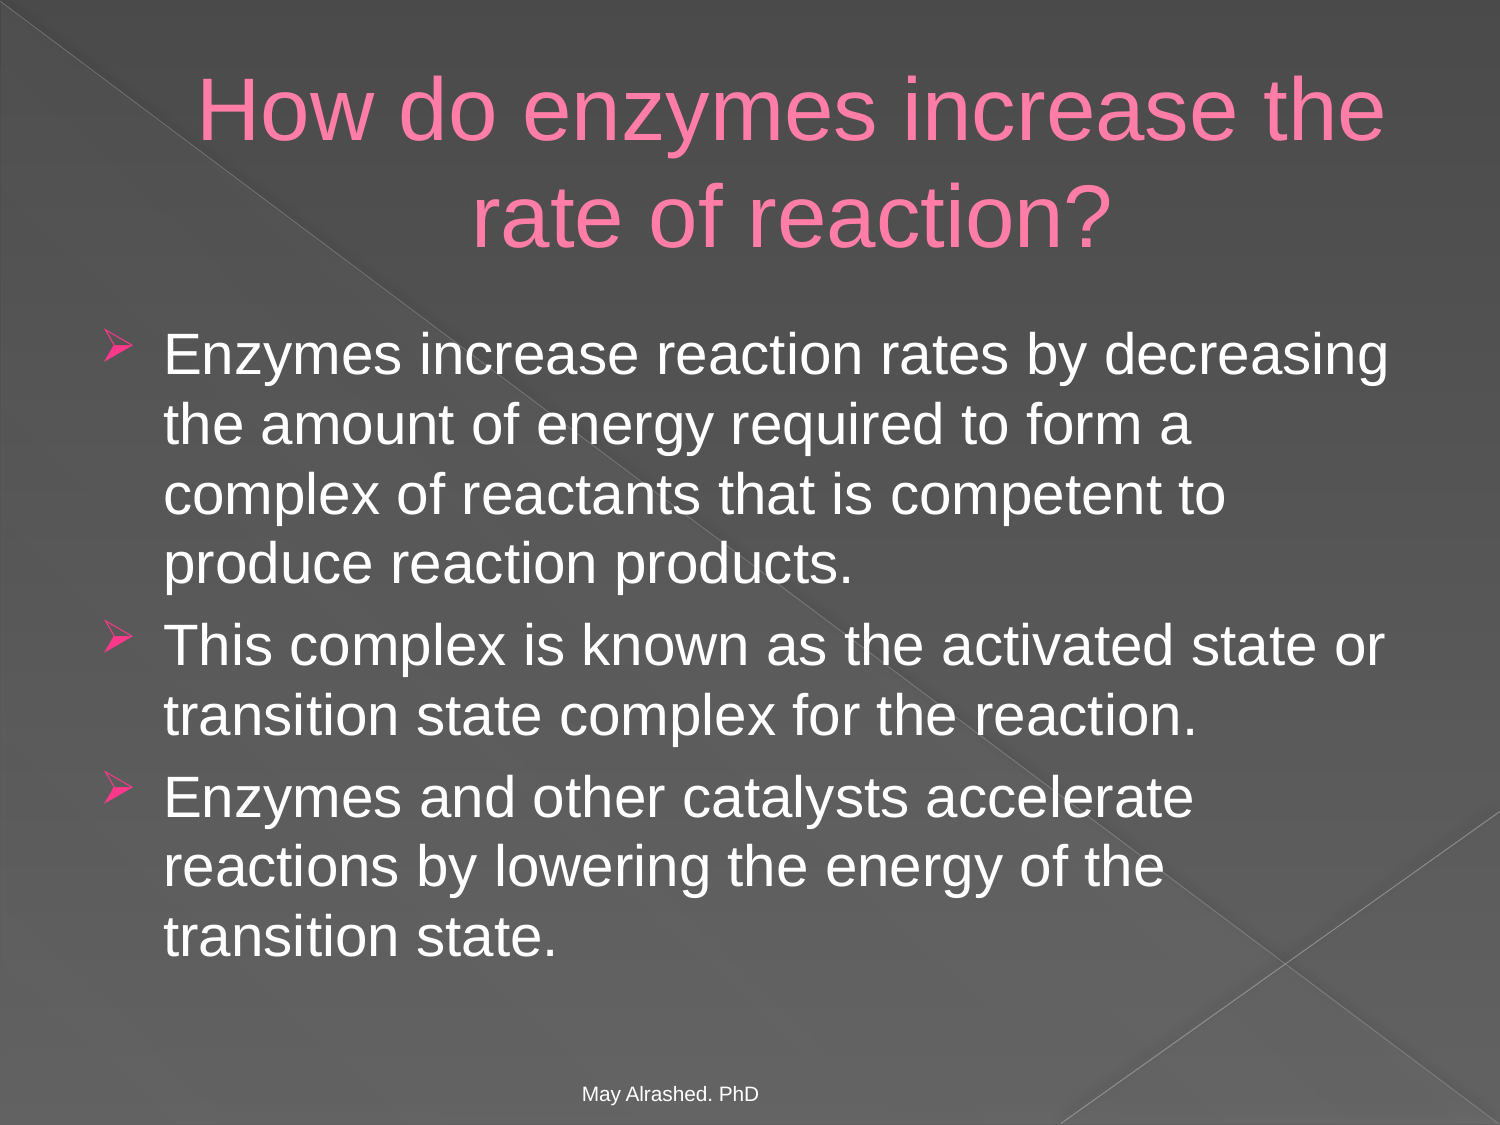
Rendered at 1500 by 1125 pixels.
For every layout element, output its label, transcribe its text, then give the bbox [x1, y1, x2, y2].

title How do enzymes increase the rate of reaction? [75, 43, 1425, 274]
footer May Alrashed. PhD [75, 1063, 774, 1113]
list Enzymes increase reaction rates by decreasing the amount of energy required to form a complex of reactants that is competent to produce reaction products. This complex is known as the activated state or transition state complex for the reaction. Enzymes and other catalysts accelerate reactions by lowering the energy of the transition state. [75, 308, 1425, 1059]
